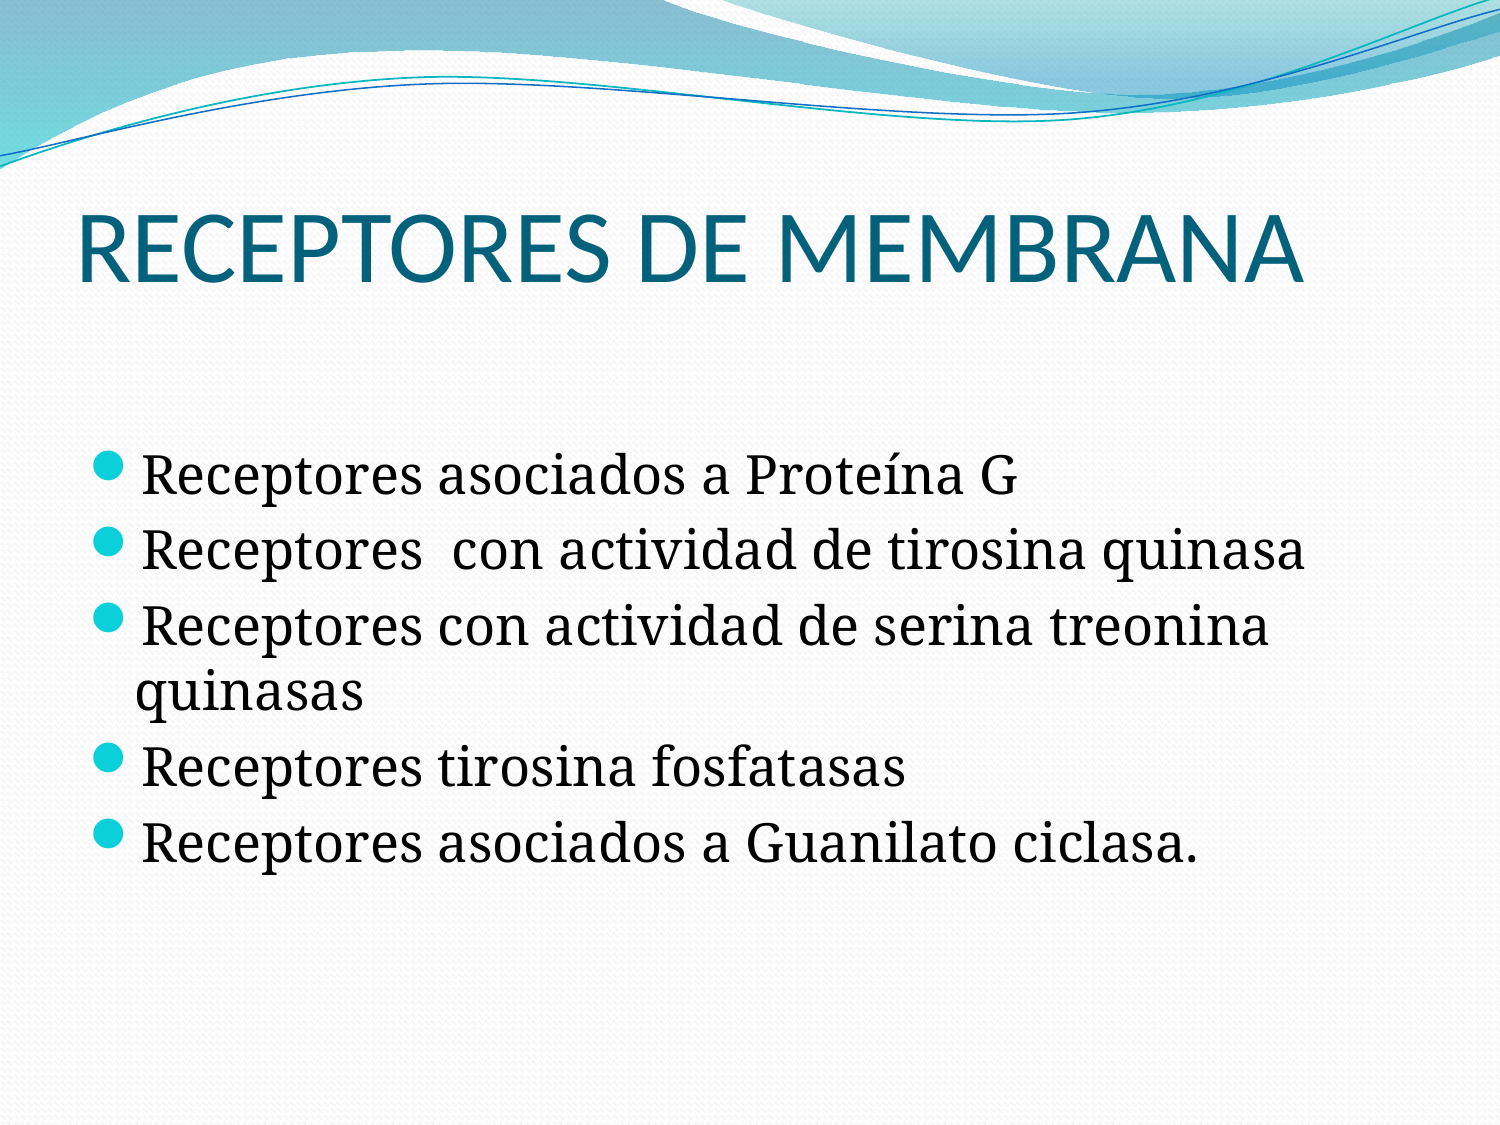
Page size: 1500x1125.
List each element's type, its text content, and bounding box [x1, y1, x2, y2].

list Receptores asociados a Proteína G Receptores con actividad de tirosina quinasa Receptores con actividad de serina treonina quinasas Receptores tirosina fosfatasas Receptores asociados a Guanilato ciclasa. [75, 432, 1425, 1038]
title RECEPTORES DE MEMBRANA [75, 115, 1425, 303]
